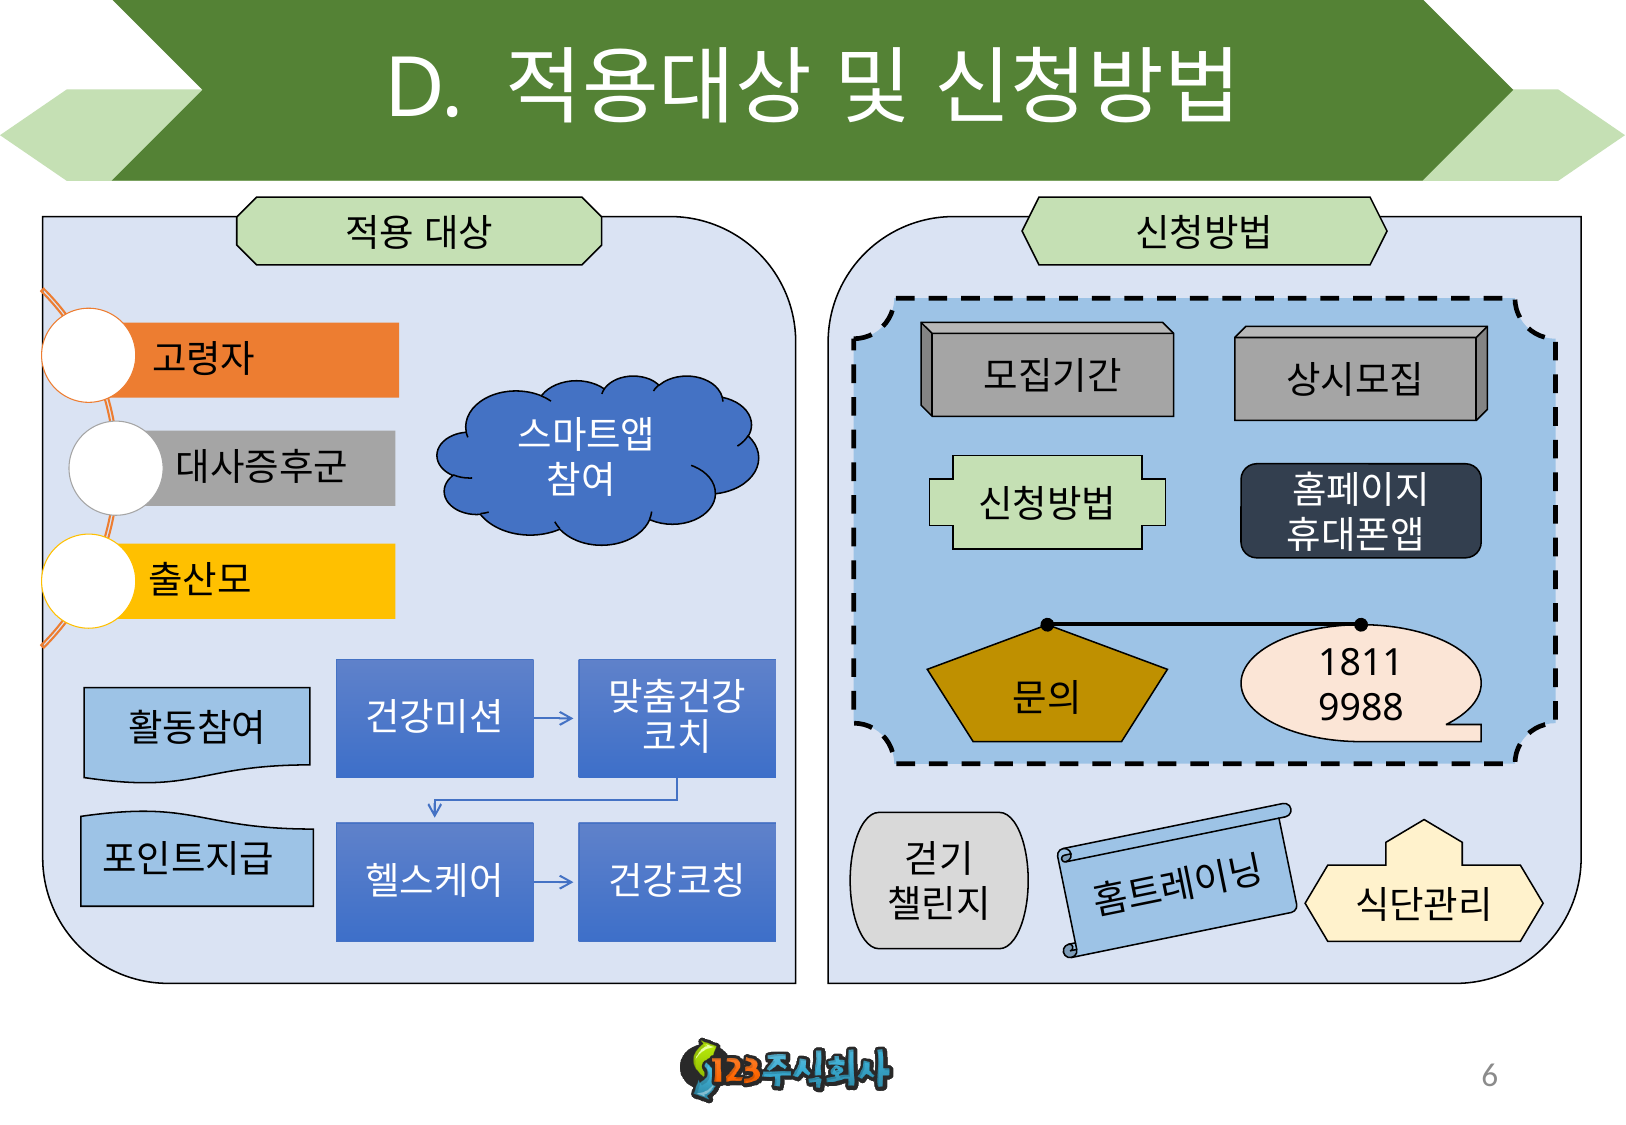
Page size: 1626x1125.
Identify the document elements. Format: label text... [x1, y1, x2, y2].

text_box [79, 810, 315, 908]
text_box 상시모집 [1233, 325, 1489, 422]
text_box 스마트앱 참여 [435, 375, 760, 547]
text_box [41, 215, 797, 985]
title D. 적용대상 및 신청방법 [0, 0, 1625, 181]
text_box [852, 297, 1557, 765]
text_box 1811 9988 [1240, 623, 1483, 743]
picture [669, 1026, 903, 1113]
text_box 포인트지급 [87, 827, 307, 888]
text_box 홈트레이닝 [1056, 802, 1298, 959]
text_box 적용 대상 [235, 196, 603, 266]
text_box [35, 279, 400, 657]
text_box 식단관리 [1303, 818, 1545, 943]
text_box 신청방법 [928, 454, 1166, 550]
text_box [827, 215, 1583, 985]
text_box 모집기간 [919, 321, 1175, 418]
slide_number 6 [1147, 1042, 1514, 1103]
text_box 홈페이지 휴대폰앱 [1239, 462, 1483, 559]
text_box 활동참여 [83, 686, 311, 784]
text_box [335, 640, 777, 961]
text_box 신청방법 [1020, 196, 1389, 266]
text_box 걷기 챌린지 [849, 811, 1030, 950]
text_box 문의 [925, 626, 1169, 743]
